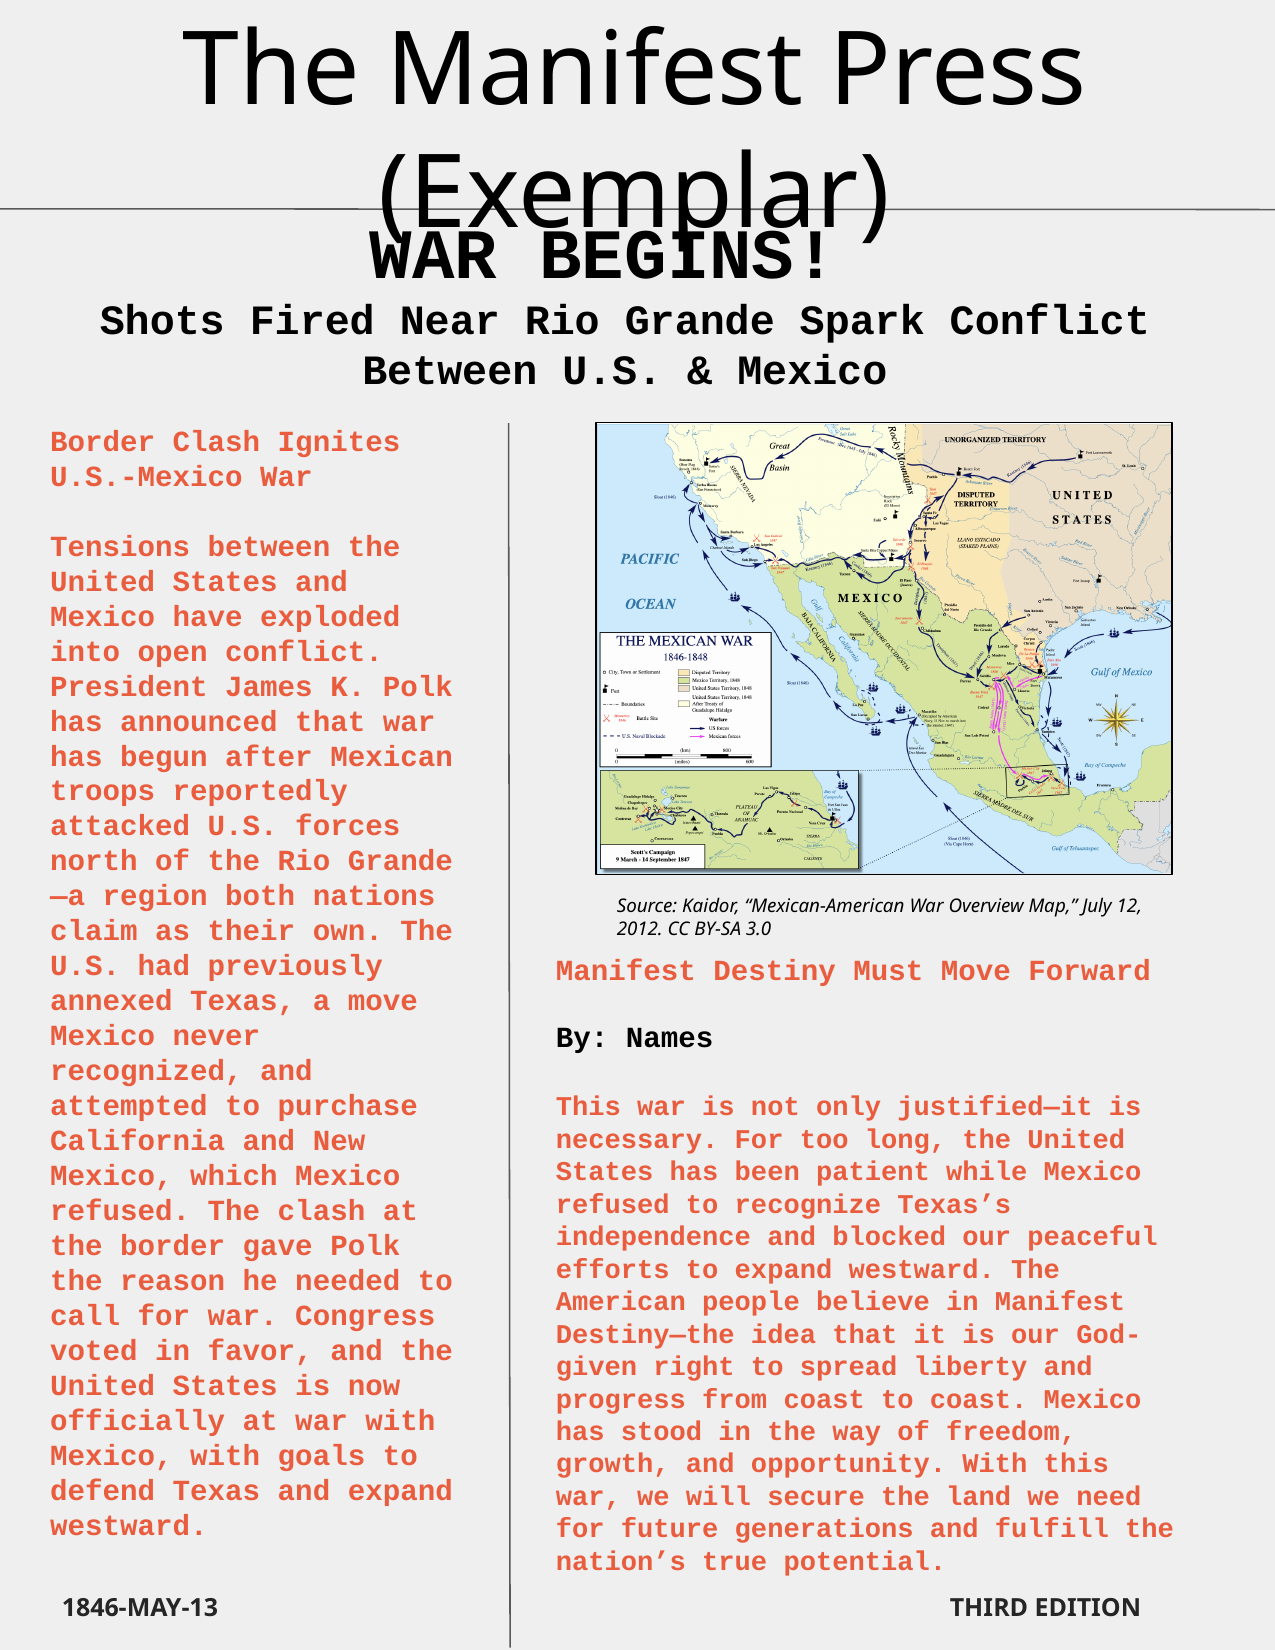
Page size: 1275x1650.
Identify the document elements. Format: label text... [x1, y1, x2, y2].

text_box THIRD EDITION [606, 1577, 1162, 1635]
text_box Manifest Destiny Must Move Forward [535, 931, 1197, 998]
text_box By: Names This war is not only justified—it is necessary. For too long, the United States has been patient while Mexico refused to recognize Texas’s independence and blocked our peaceful efforts to expand westward. The American people believe in Manifest Destiny—the idea that it is our God-given right to spread liberty and progress from coast to coast. Mexico has stood in the way of freedom, growth, and opportunity. With this war, we will secure the land we need for future generations and fulfill the nation’s true potential. [535, 998, 1197, 1427]
text_box 1846-MAY-13 [41, 1577, 503, 1635]
text_box WAR BEGINS! Shots Fired Near Rio Grande Spark Conflict Between U.S. & Mexico [21, 227, 1228, 374]
text_box Border Clash Ignites U.S.-Mexico War Tensions between the United States and Mexico have exploded into open conflict. President James K. Polk has announced that war has begun after Mexican troops reportedly attacked U.S. forces north of the Rio Grande—a region both nations claim as their own. The U.S. had previously annexed Texas, a move Mexico never recognized, and attempted to purchase California and New Mexico, which Mexico refused. The clash at the border gave Polk the reason he needed to call for war. Congress voted in favor, and the United States is now officially at war with Mexico, with goals to defend Texas and expand westward. [30, 402, 490, 1578]
picture [596, 422, 1172, 875]
text_box Source: Kaidor, “Mexican-American War Overview Map,” July 12, 2012. CC BY-SA 3.0 [596, 882, 1171, 929]
text_box The Manifest Press (Exemplar) [23, 36, 1246, 207]
